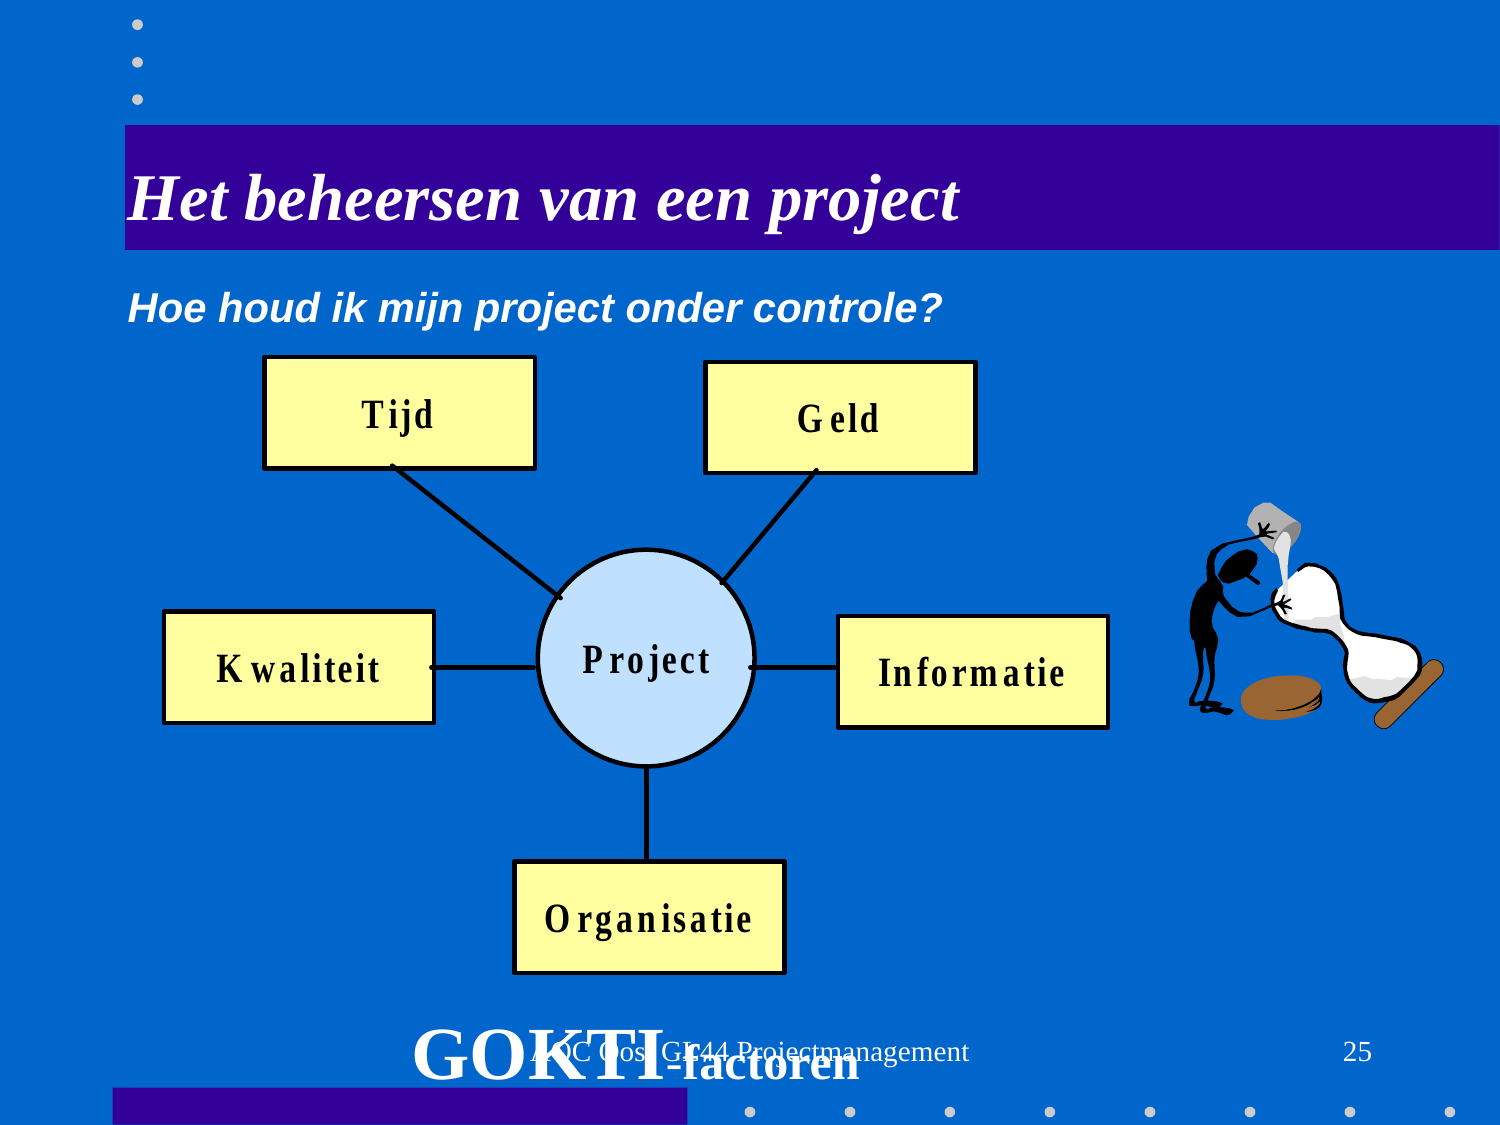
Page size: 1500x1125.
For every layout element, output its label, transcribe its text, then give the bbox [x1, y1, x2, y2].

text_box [155, 349, 1116, 981]
footer AOC Oost GL44 Projectmanagement [512, 1012, 988, 1088]
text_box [1188, 502, 1451, 736]
text_box GOKTI-factoren [396, 996, 910, 1102]
list Hoe houd ik mijn project onder controle? [112, 287, 1388, 357]
slide_number 25 [1074, 1012, 1388, 1088]
title Het beheersen van een project [112, 99, 1388, 287]
